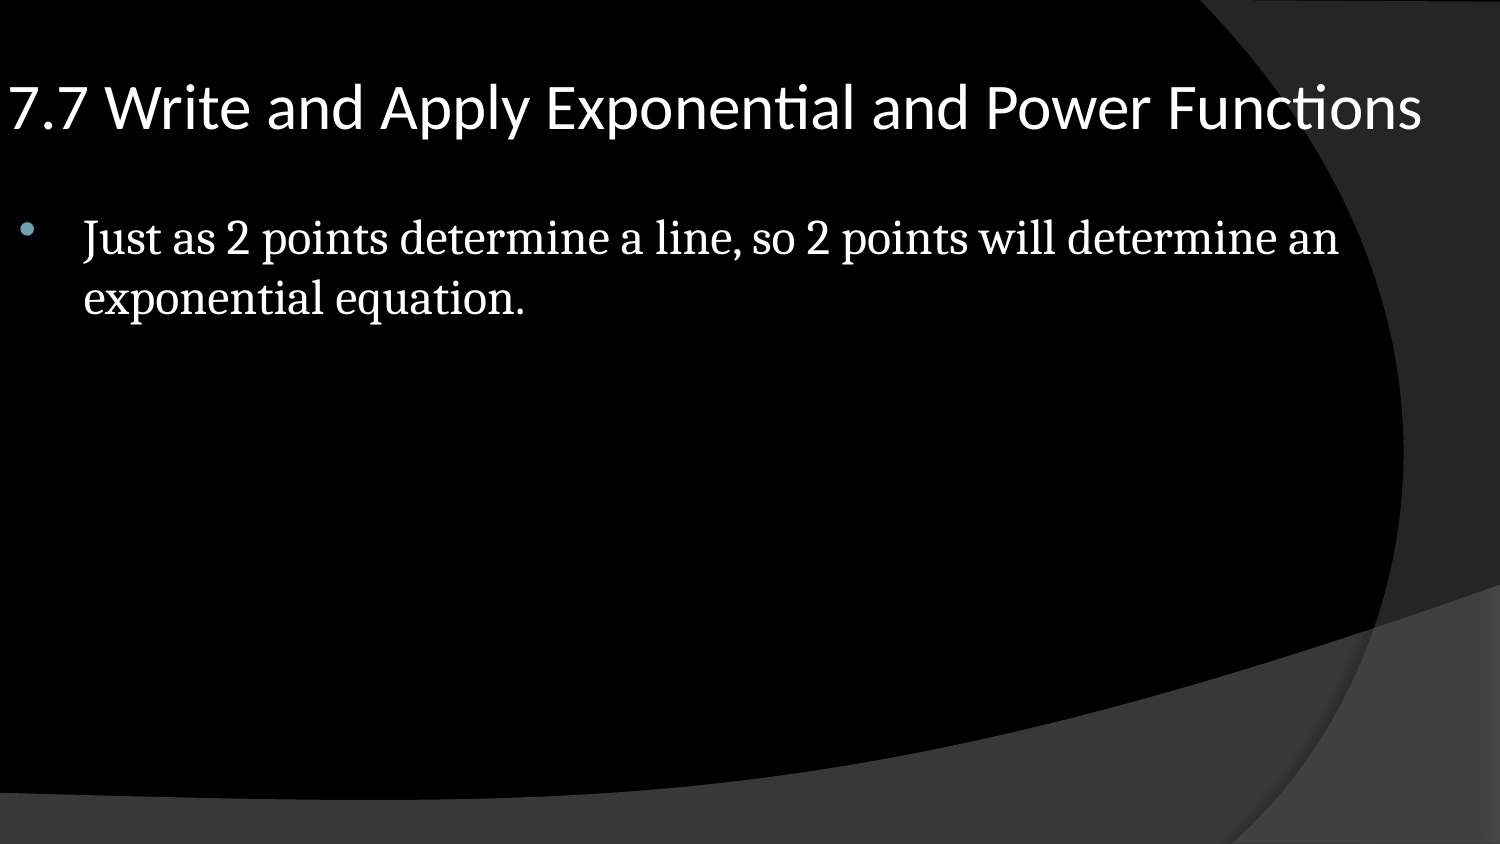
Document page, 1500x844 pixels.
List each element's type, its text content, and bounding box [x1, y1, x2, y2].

title 7.7 Write and Apply Exponential and Power Functions [0, 33, 1500, 175]
list Just as 2 points determine a line, so 2 points will determine an exponential equation. [0, 196, 1500, 754]
